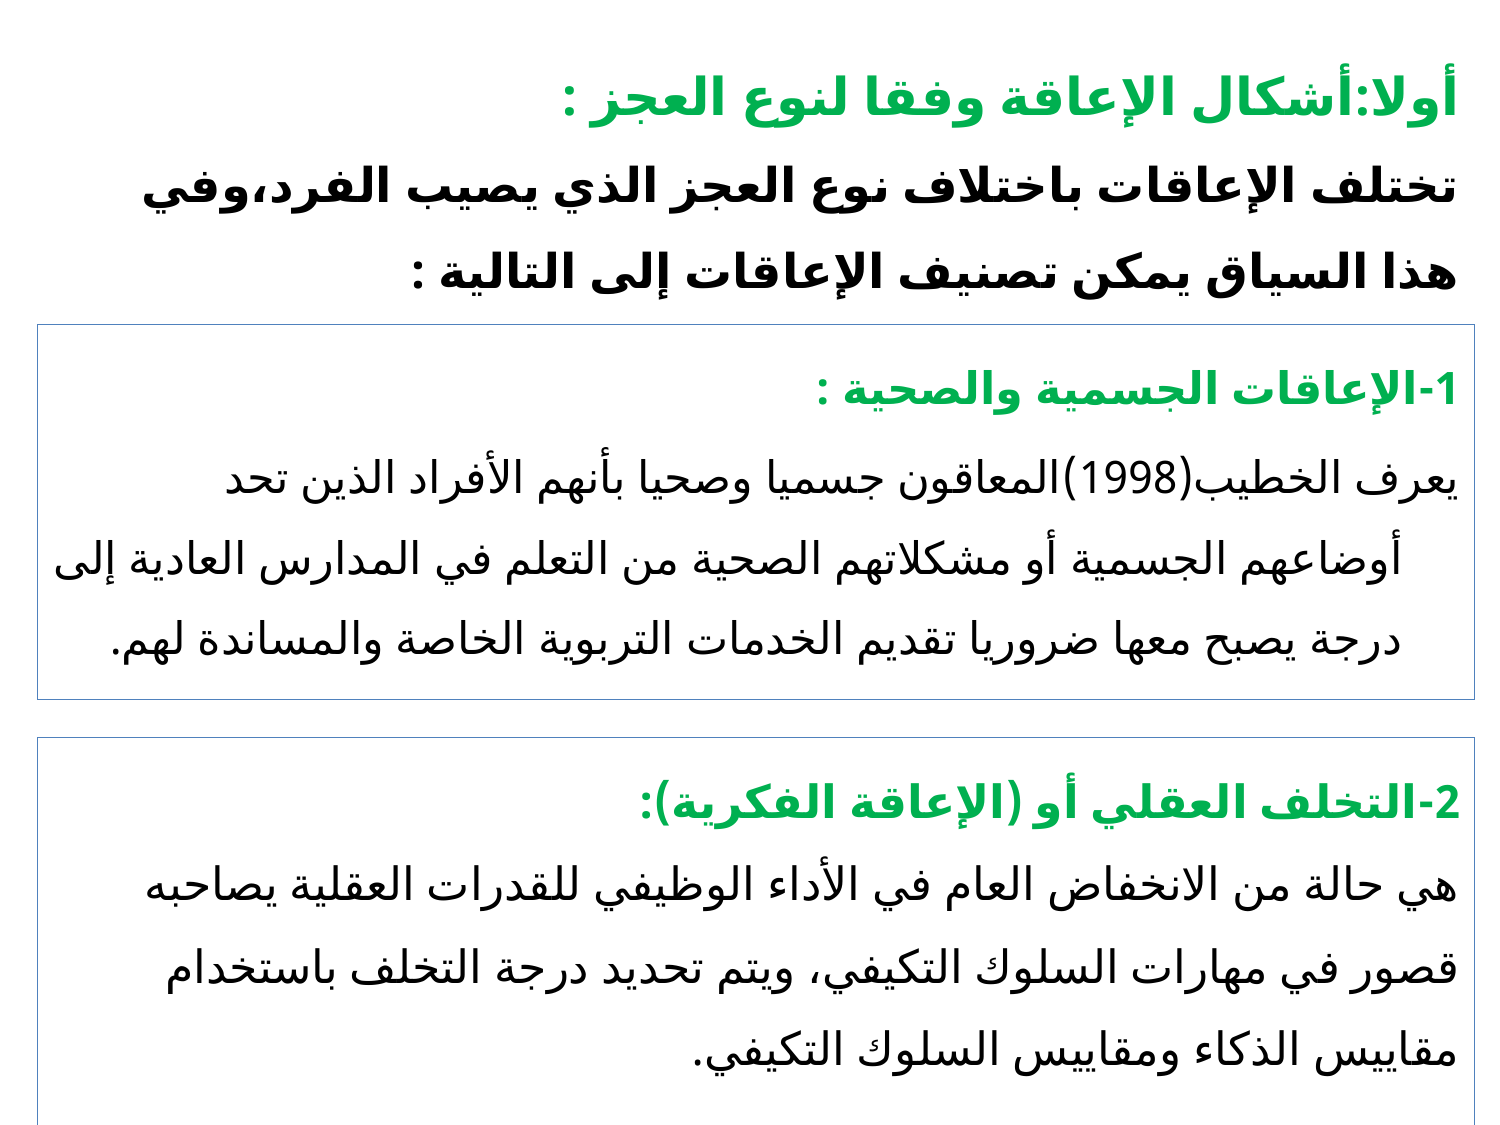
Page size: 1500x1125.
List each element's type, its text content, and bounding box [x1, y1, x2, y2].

text_box أولا:أشكال الإعاقة وفقا لنوع العجز : تختلف الإعاقات باختلاف نوع العجز الذي يصيب الفرد،وفي هذا السياق يمكن تصنيف الإعاقات إلى التالية : [37, 24, 1475, 306]
text_box 2-التخلف العقلي أو (الإعاقة الفكرية): هي حالة من الانخفاض العام في الأداء الوظيفي للقدرات العقلية يصاحبه قصور في مهارات السلوك التكيفي، ويتم تحديد درجة التخلف باستخدام مقاييس الذكاء ومقاييس السلوك التكيفي. [37, 737, 1475, 1125]
list 1-الإعاقات الجسمية والصحية : يعرف الخطيب(1998)المعاقون جسميا وصحيا بأنهم الأفراد الذين تحد أوضاعهم الجسمية أو مشكلاتهم الصحية من التعلم في المدارس العادية إلى درجة يصبح معها ضروريا تقديم الخدمات التربوية الخاصة والمساندة لهم. [37, 324, 1475, 700]
